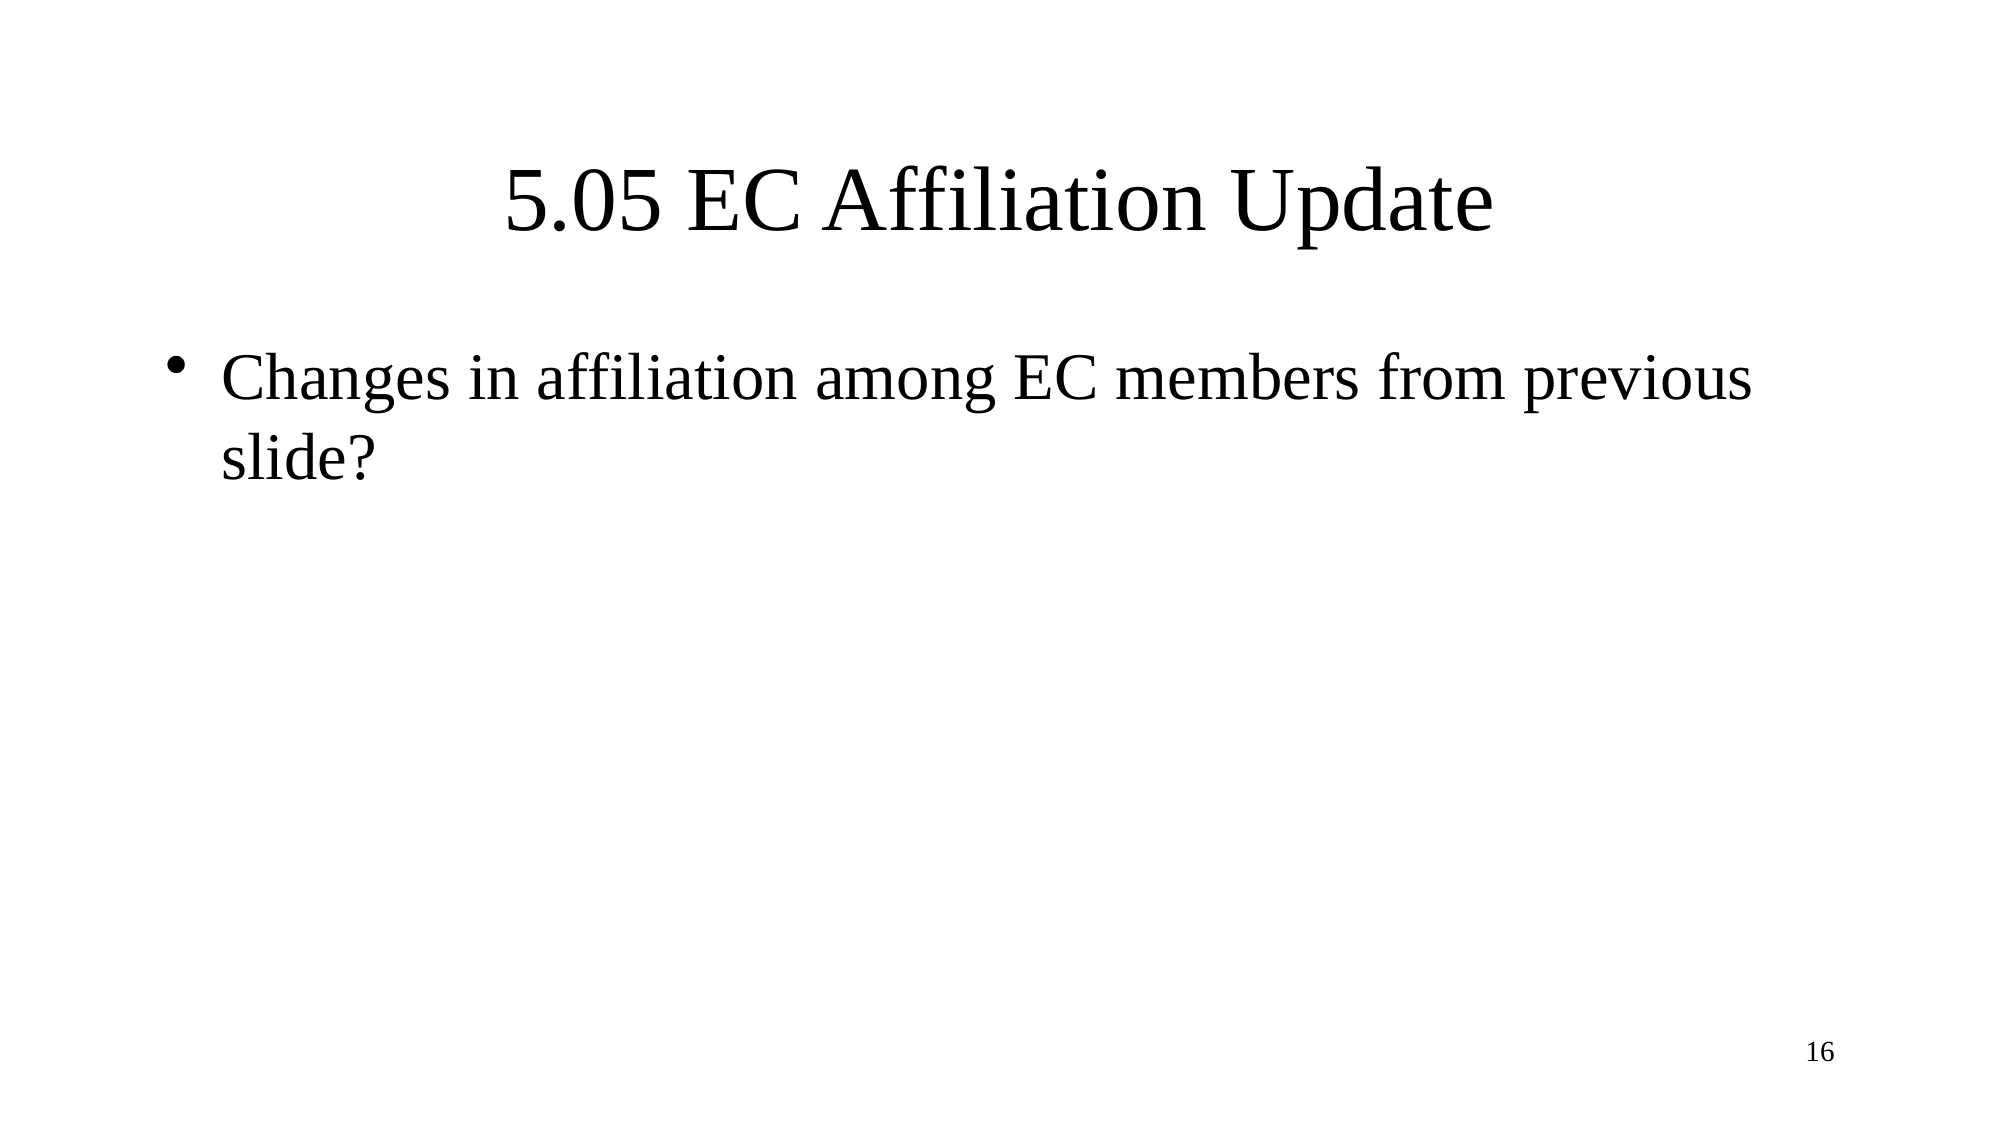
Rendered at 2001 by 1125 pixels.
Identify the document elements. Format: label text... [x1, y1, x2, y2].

title 5.05 EC Affiliation Update [362, 99, 1638, 288]
slide_number 16 [1433, 1024, 1851, 1101]
list Changes in affiliation among EC members from previous slide? [149, 324, 1851, 1001]
